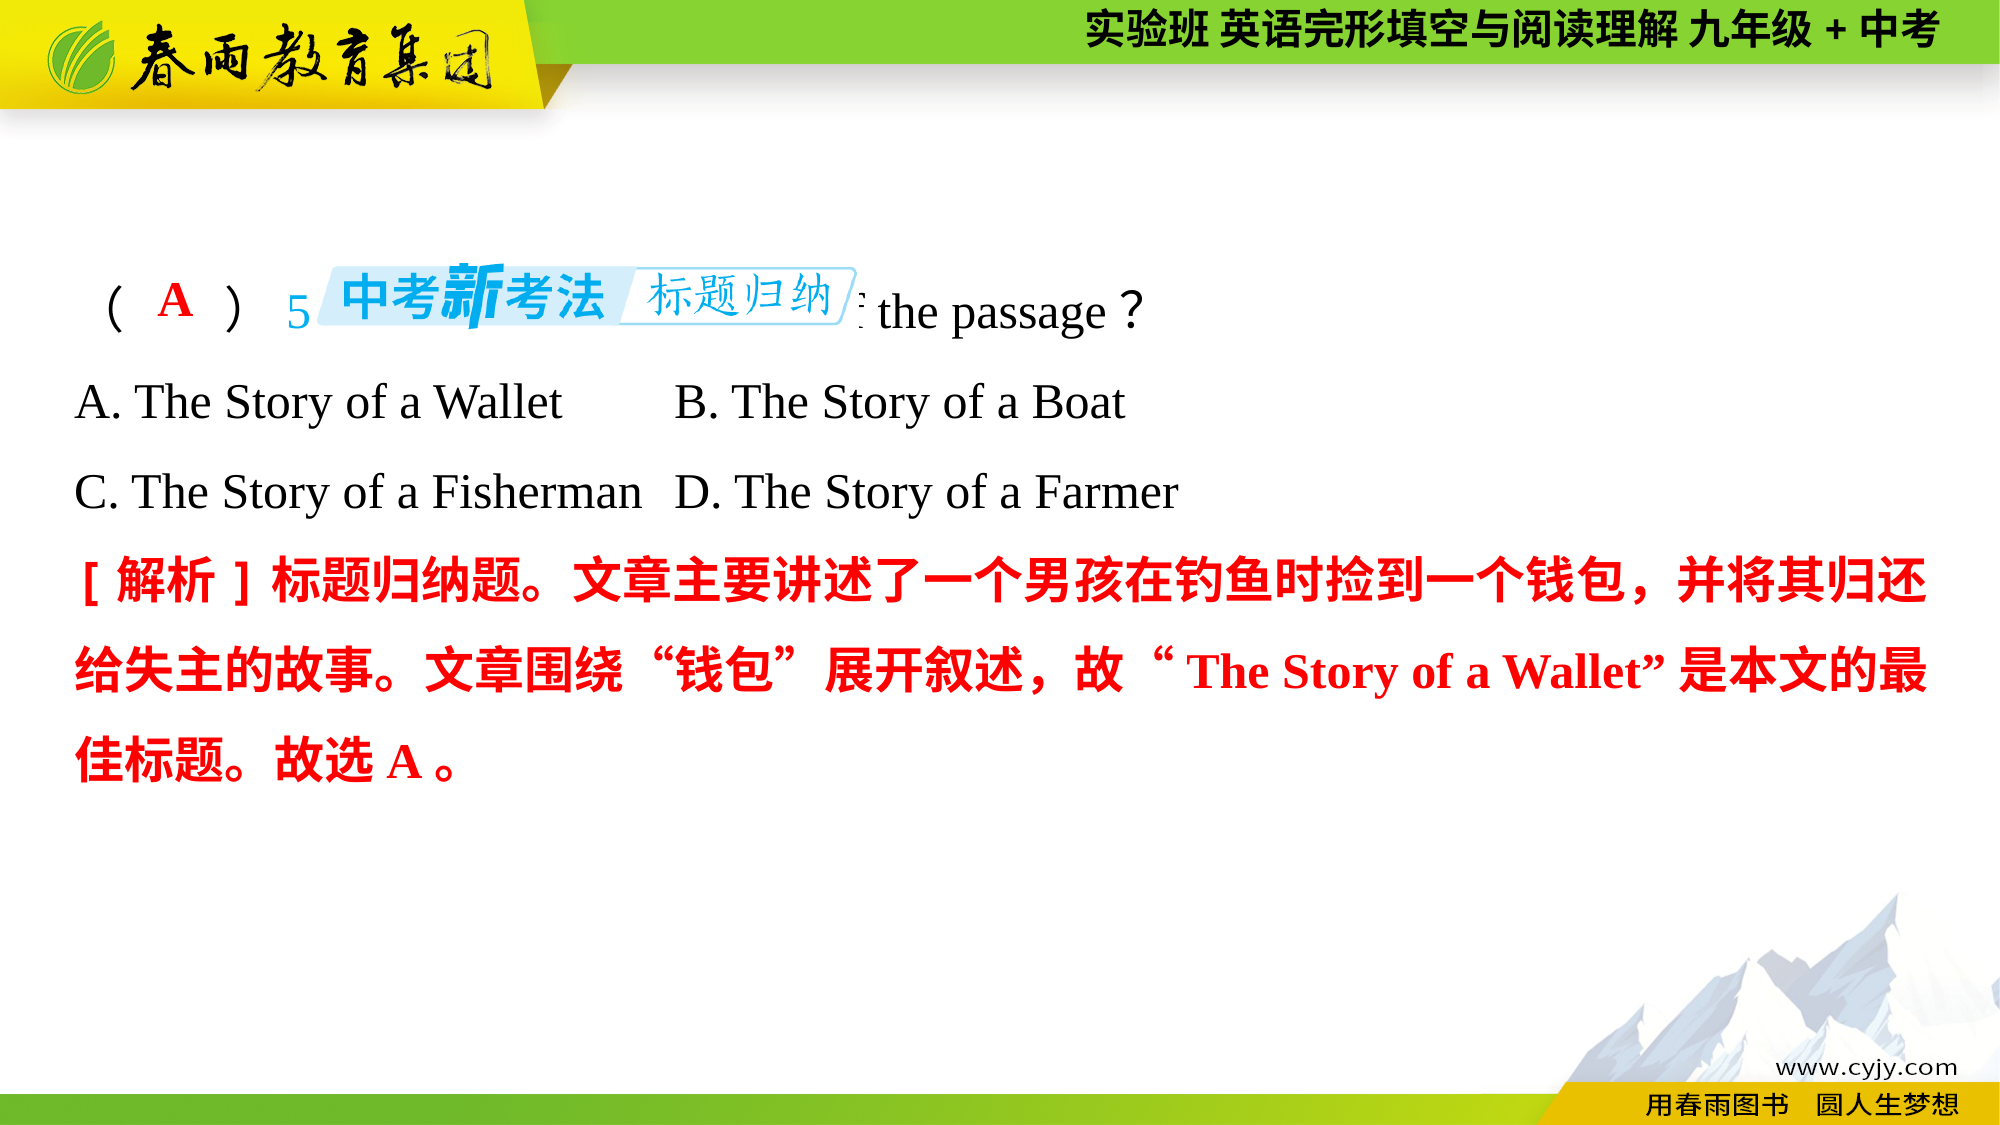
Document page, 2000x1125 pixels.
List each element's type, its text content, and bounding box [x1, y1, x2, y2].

text_box A [142, 259, 209, 334]
text_box [解析]标题归纳题。文章主要讲述了一个男孩在钓鱼时捡到一个钱包，并将其归还给失主的故事。文章围绕“钱包”展开叙述，故“The Story of a Wallet”是本文的最佳标题。故选A。 [59, 510, 1944, 796]
list （ ）5. Which is the best title of the passage？ A. The Story of a Wallet B. The Story of a Boat C. The Story of a Fisherman D. The Story of a Farmer [59, 240, 1944, 510]
picture [0, 0, 2000, 1125]
